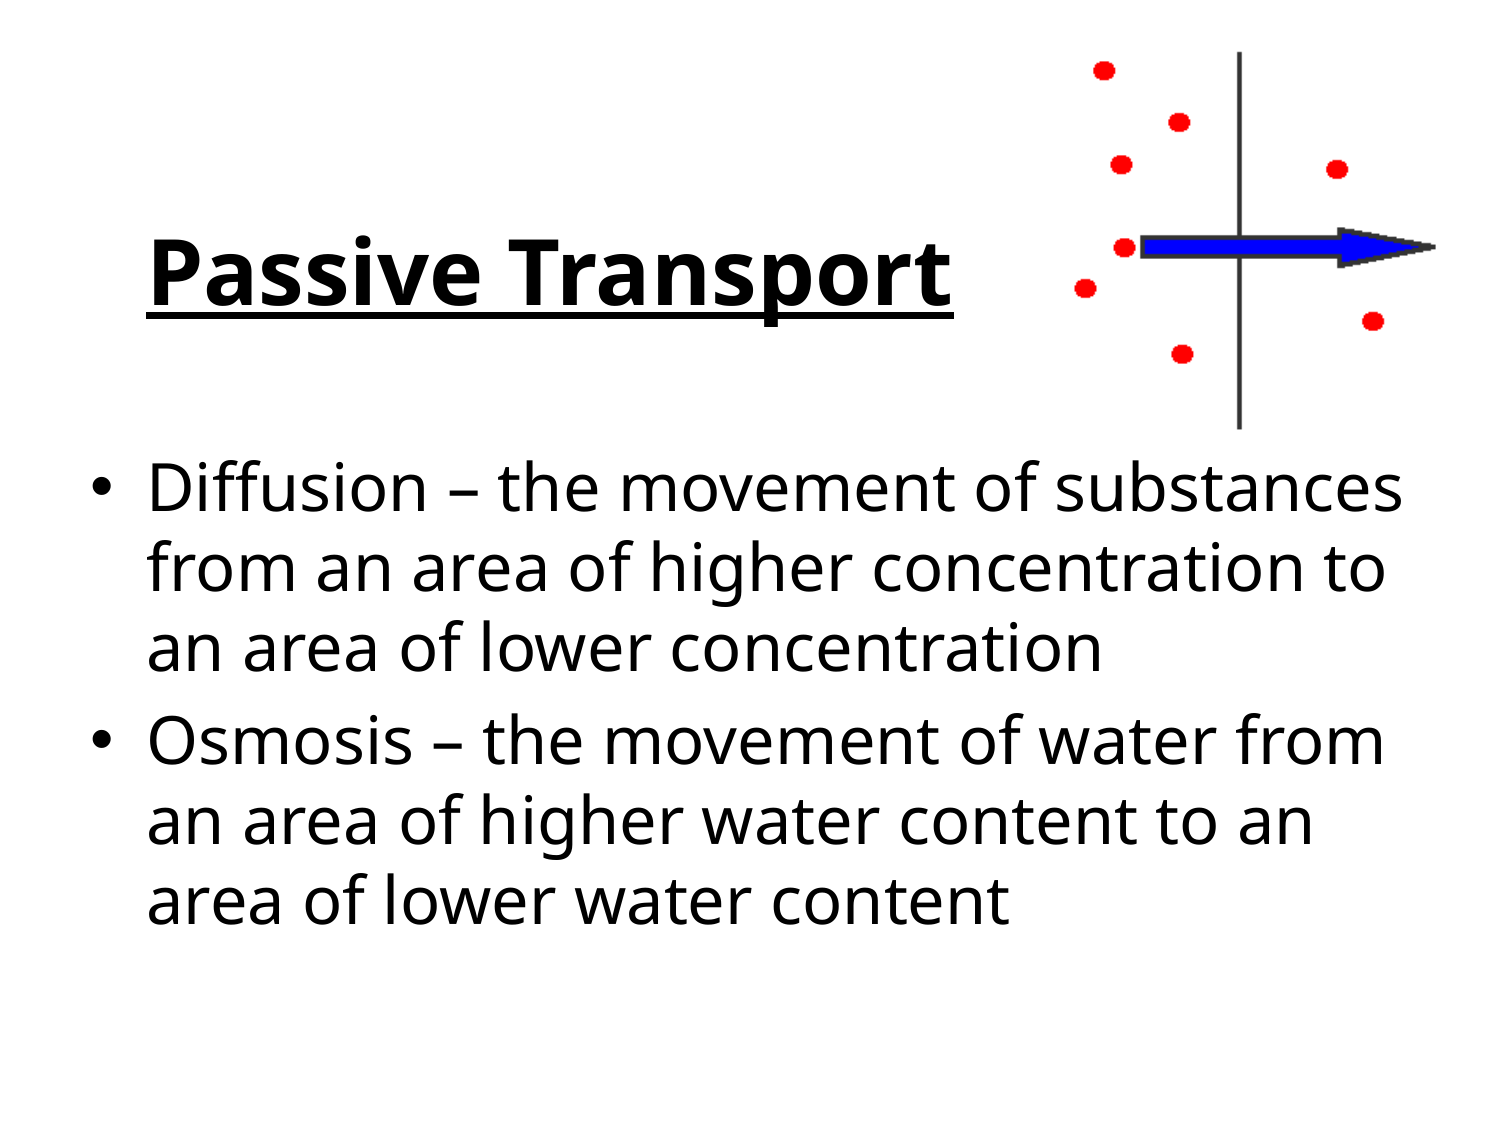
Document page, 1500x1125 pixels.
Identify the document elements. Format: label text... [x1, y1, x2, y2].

title Passive Transport [99, 174, 986, 363]
picture [991, 0, 1500, 509]
list Diffusion – the movement of substances from an area of higher concentration to an area of lower concentration Osmosis – the movement of water from an area of higher water content to an area of lower water content [74, 437, 1426, 1001]
